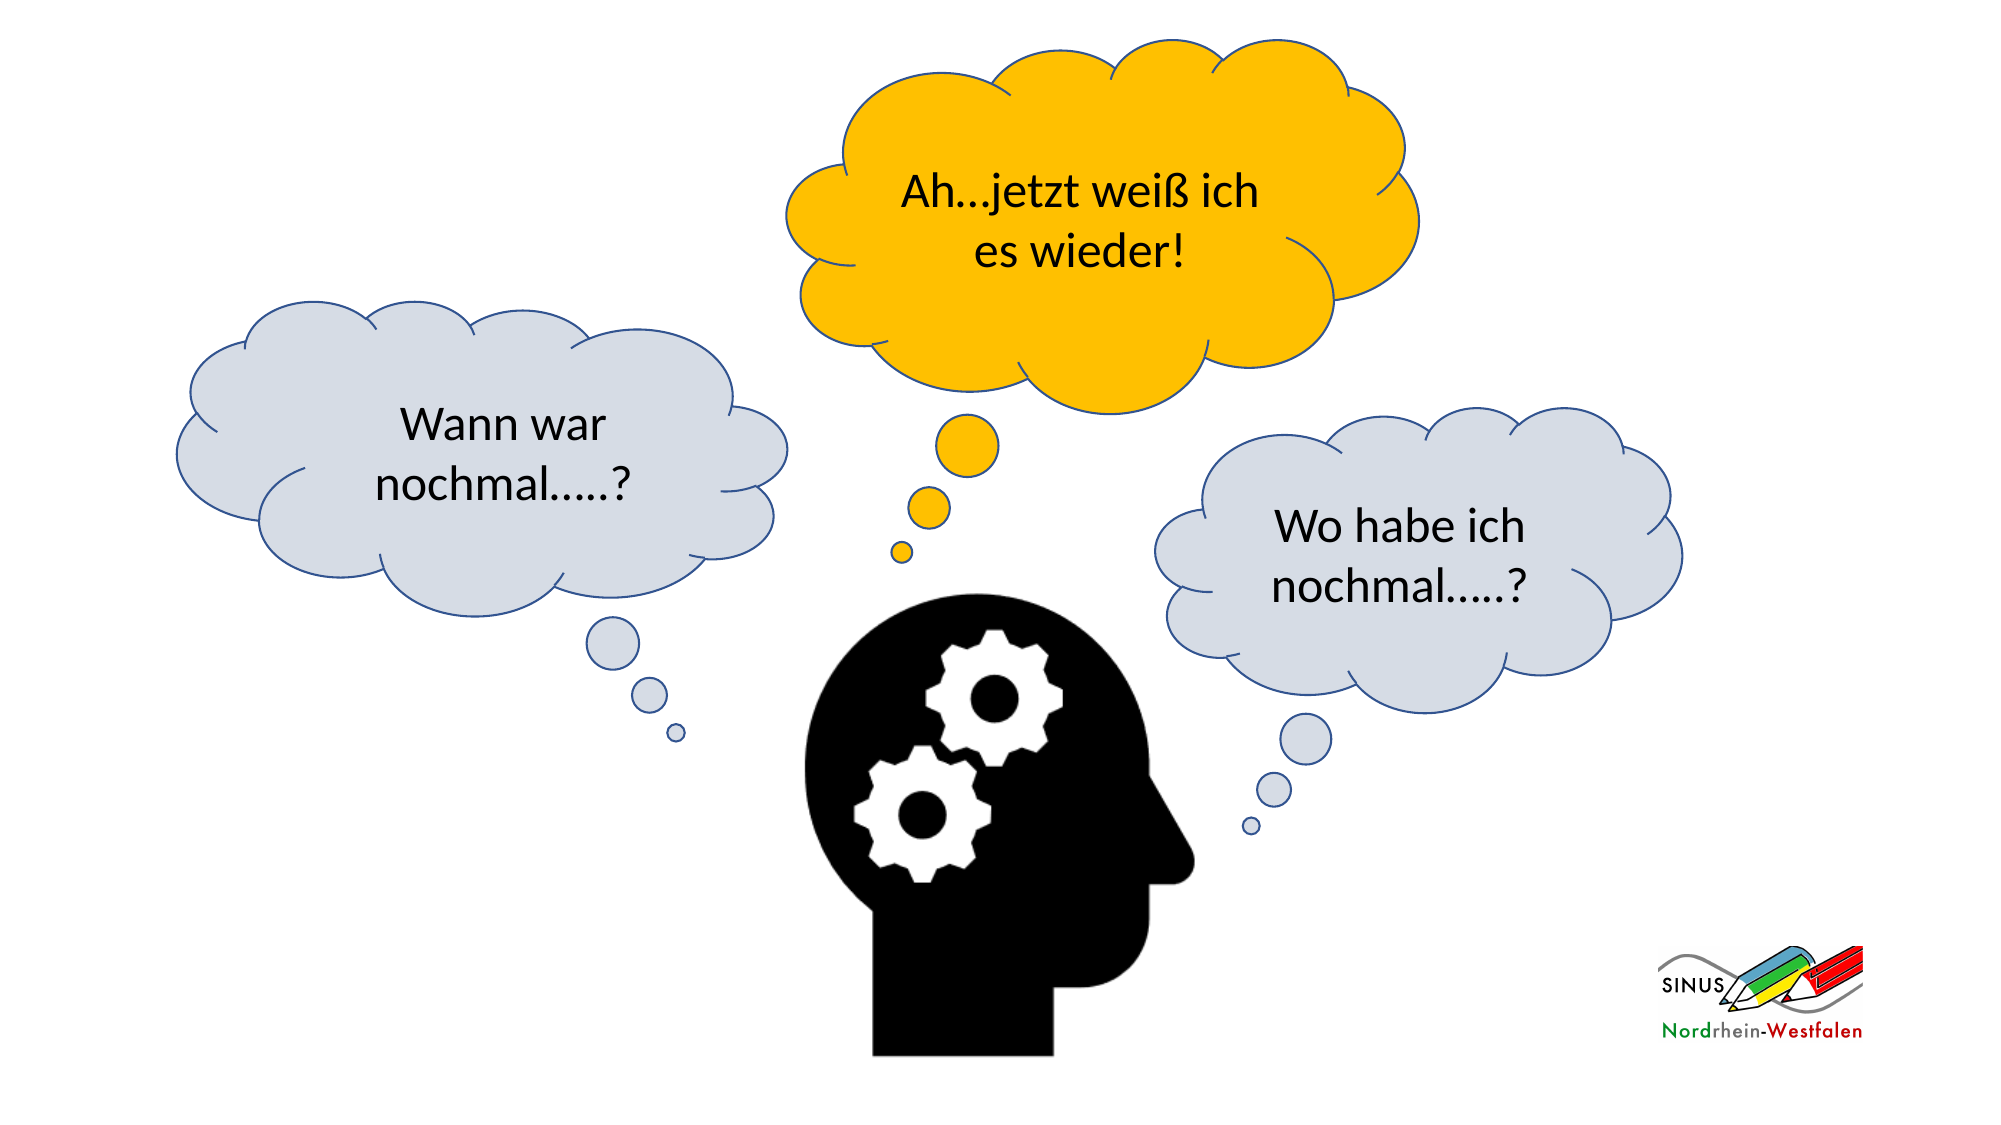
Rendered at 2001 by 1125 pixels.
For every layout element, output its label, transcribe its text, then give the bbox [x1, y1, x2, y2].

picture [1658, 946, 1863, 1043]
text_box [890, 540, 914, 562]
text_box Wann war nochmal…..? [175, 300, 789, 618]
text_box Ah…jetzt weiß ich es wieder! [785, 39, 1421, 416]
text_box Wo habe ich nochmal…..? [1275, 771, 1293, 808]
text_box Ah…jetzt weiß ich es wieder! [935, 413, 1000, 479]
picture [725, 562, 1275, 1112]
text_box Wo habe ich nochmal…..? [1154, 407, 1684, 715]
text_box Wann war nochmal…..? [666, 723, 686, 743]
text_box Wo habe ich nochmal…..? [1279, 712, 1333, 766]
text_box Ah…jetzt weiß ich es wieder! [907, 486, 951, 530]
text_box Wann war nochmal…..? [630, 676, 669, 714]
text_box Wann war nochmal…..? [585, 616, 641, 671]
